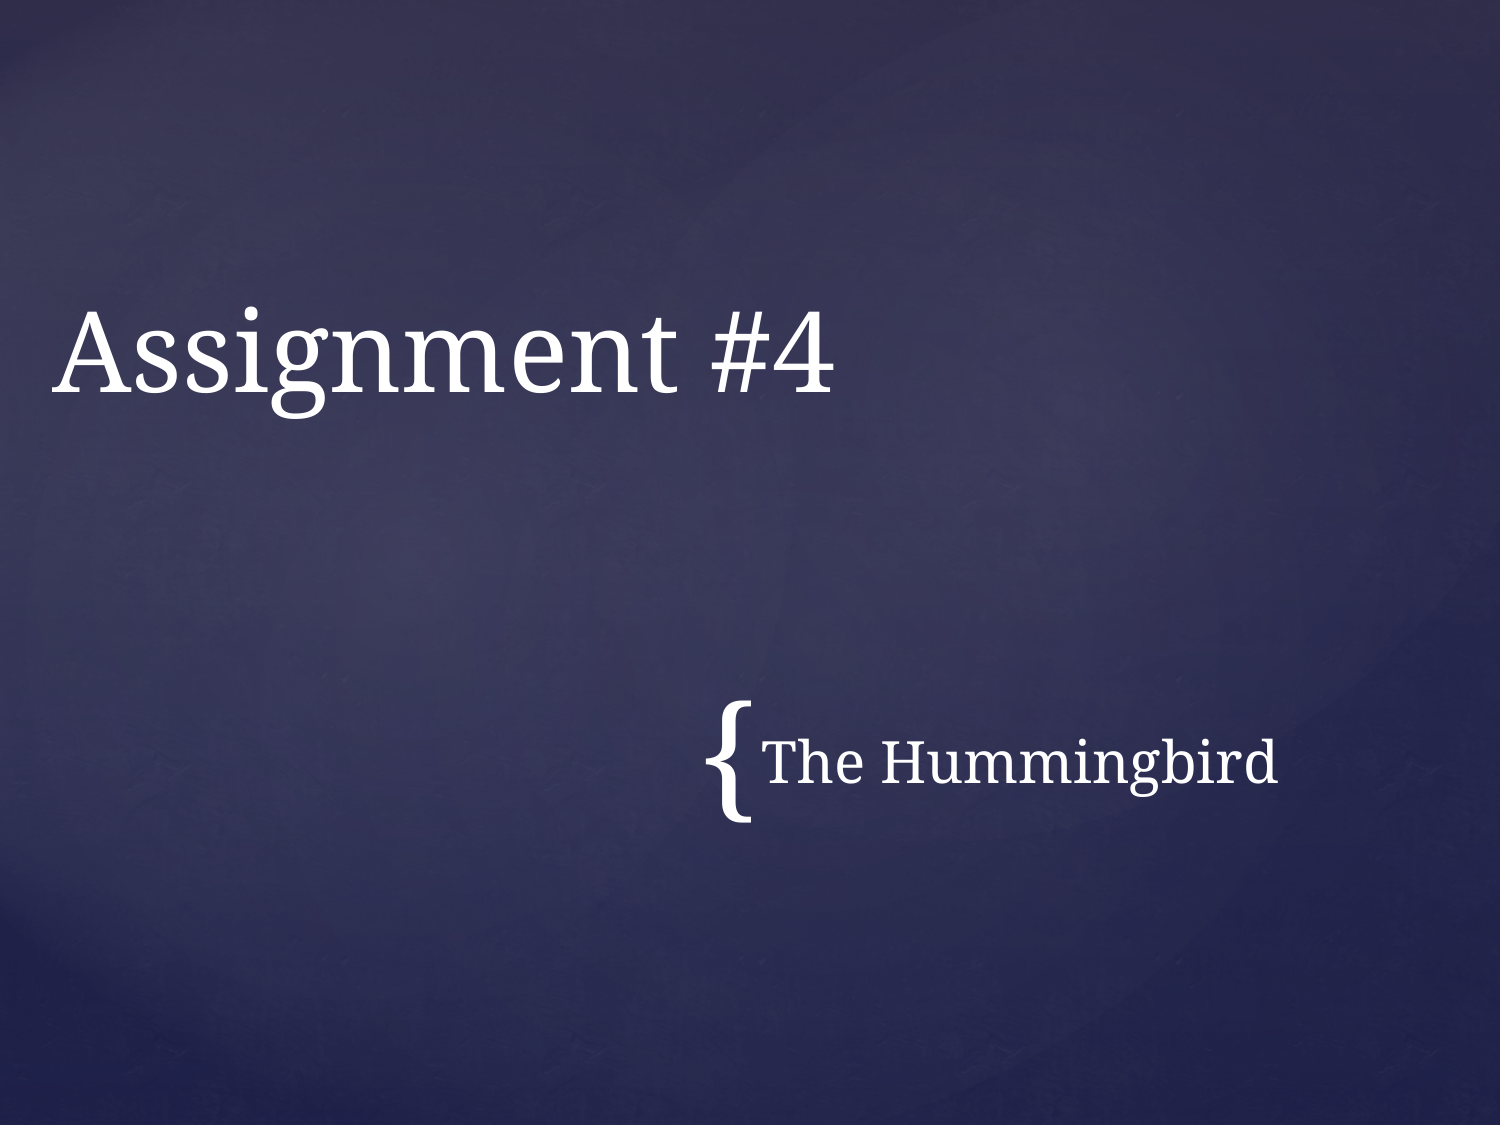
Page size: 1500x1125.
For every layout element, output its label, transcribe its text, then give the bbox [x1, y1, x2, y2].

list The Hummingbird [746, 700, 1359, 820]
title Assignment #4 [37, 37, 1028, 423]
